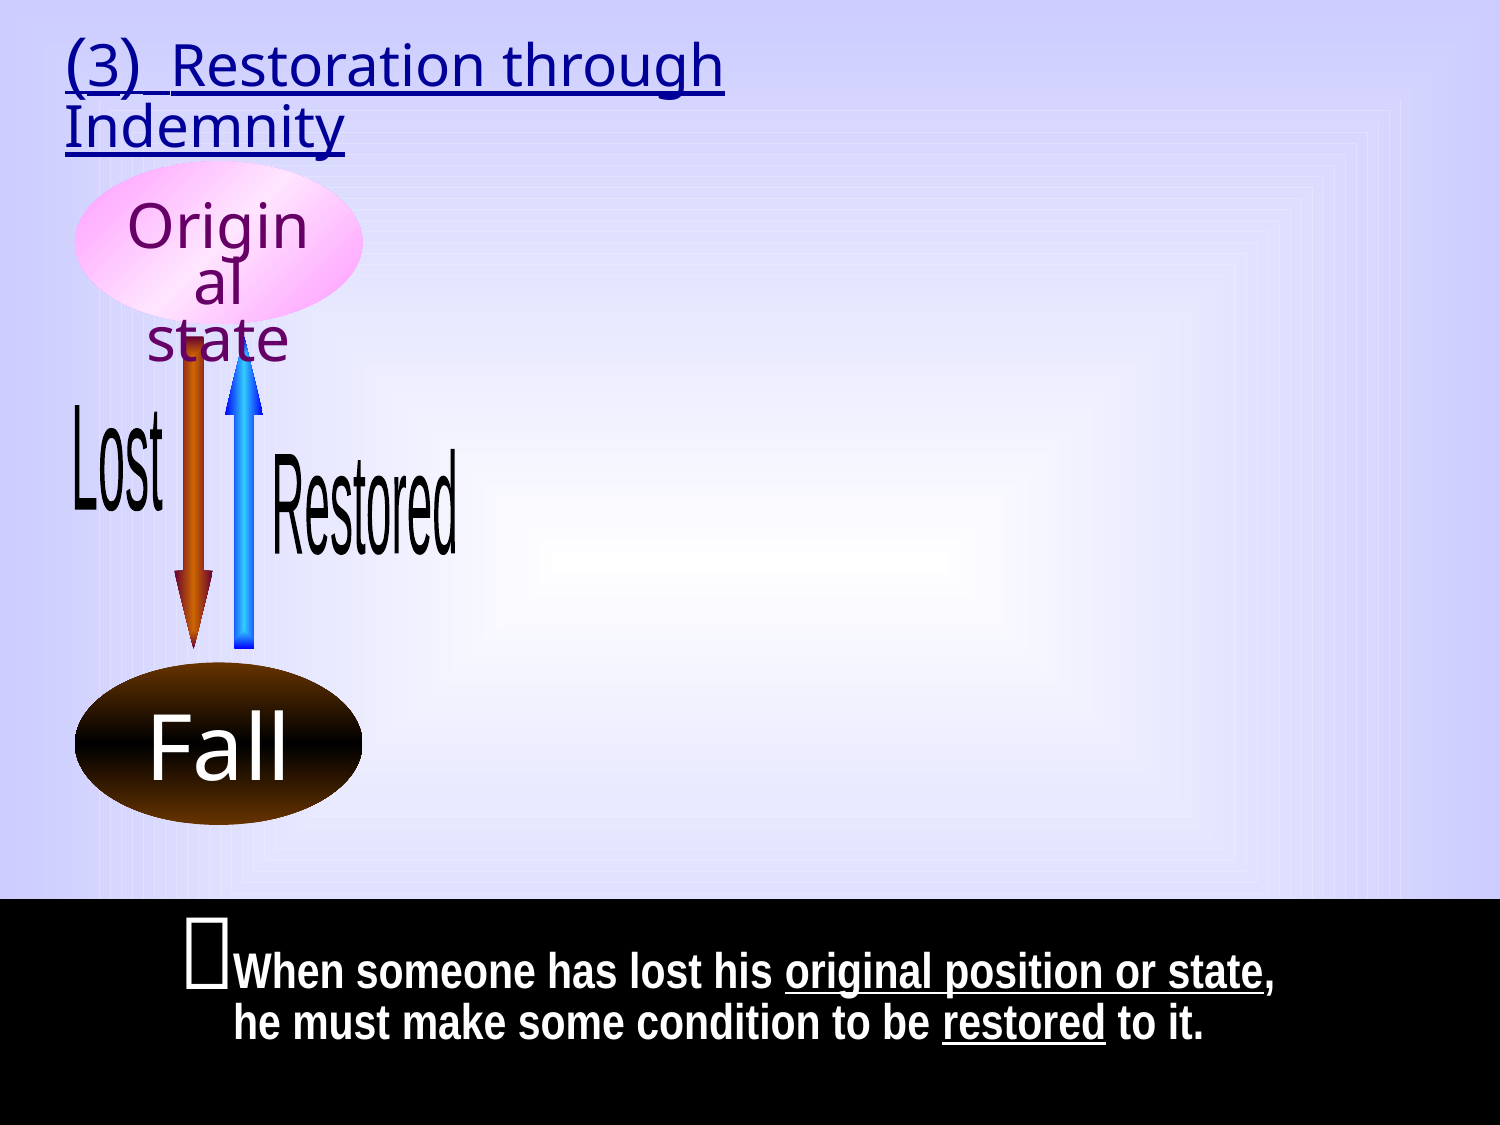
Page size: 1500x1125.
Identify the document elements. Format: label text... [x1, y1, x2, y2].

text_box [244, 336, 250, 357]
text_box Fall [74, 662, 363, 825]
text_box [74, 161, 363, 325]
text_box [174, 336, 213, 649]
text_box (3) Restoration through Indemnity [50, 24, 925, 168]
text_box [162, 934, 1338, 1058]
text_box [225, 356, 264, 649]
text_box [0, 899, 1500, 1125]
